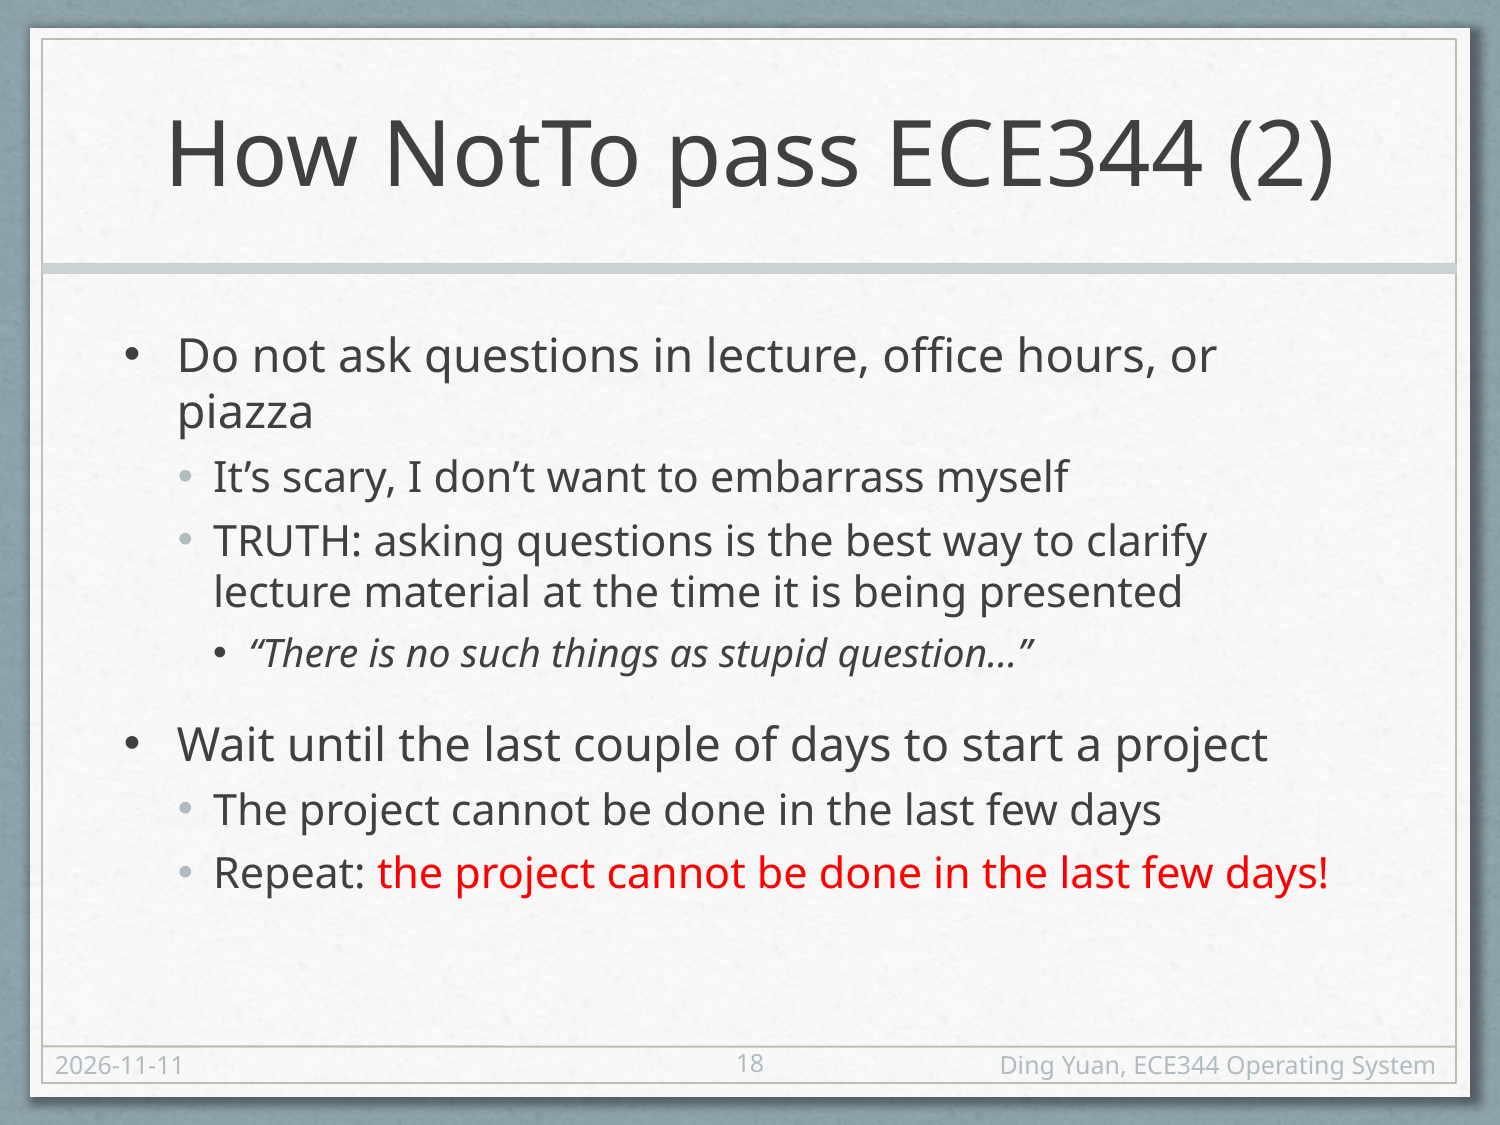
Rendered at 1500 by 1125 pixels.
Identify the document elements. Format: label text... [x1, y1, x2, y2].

picture [30, 28, 1470, 1097]
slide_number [39, 1045, 390, 1088]
footer Ding Yuan, ECE344 Operating System [977, 1045, 1453, 1088]
list Do not ask questions in lecture, office hours, or piazza It’s scary, I don’t want to embarrass myself TRUTH: asking questions is the best way to clarify lecture material at the time it is being presented “There is no such things as stupid question…” Wait until the last couple of days to start a project The project cannot be done in the last few days Repeat: the project cannot be done in the last few days! [108, 317, 1353, 963]
title How NotTo pass ECE344 (2) [147, 40, 1353, 260]
slide_number 18 [687, 1042, 813, 1088]
